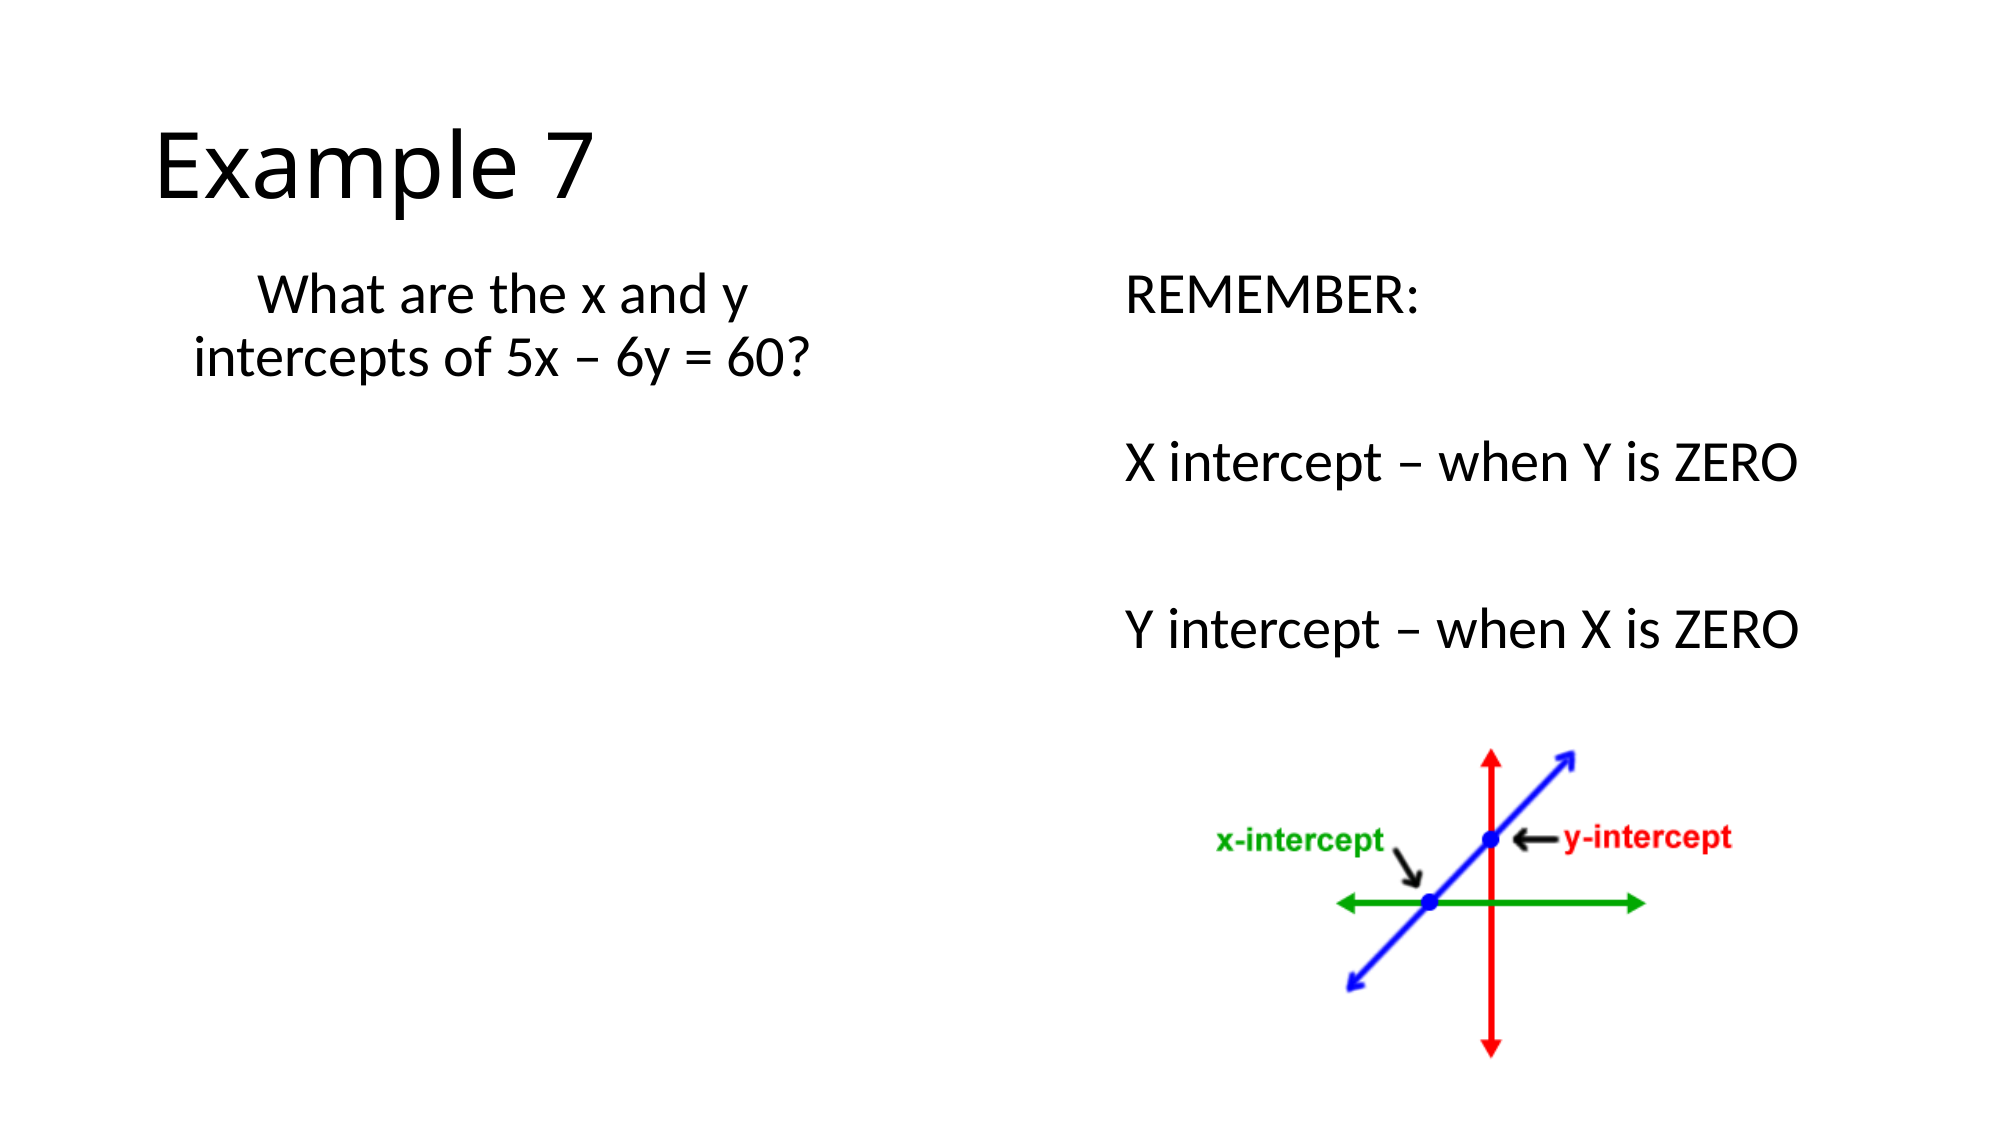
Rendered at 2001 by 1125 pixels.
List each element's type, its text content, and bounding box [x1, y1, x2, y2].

text_box REMEMBER: X intercept – when Y is ZERO Y intercept – when X is ZERO [1110, 256, 1863, 970]
picture [1216, 748, 1733, 1060]
title Example 7 [137, 59, 1863, 278]
list What are the x and y intercepts of 5x – 6y = 60? [127, 256, 879, 970]
